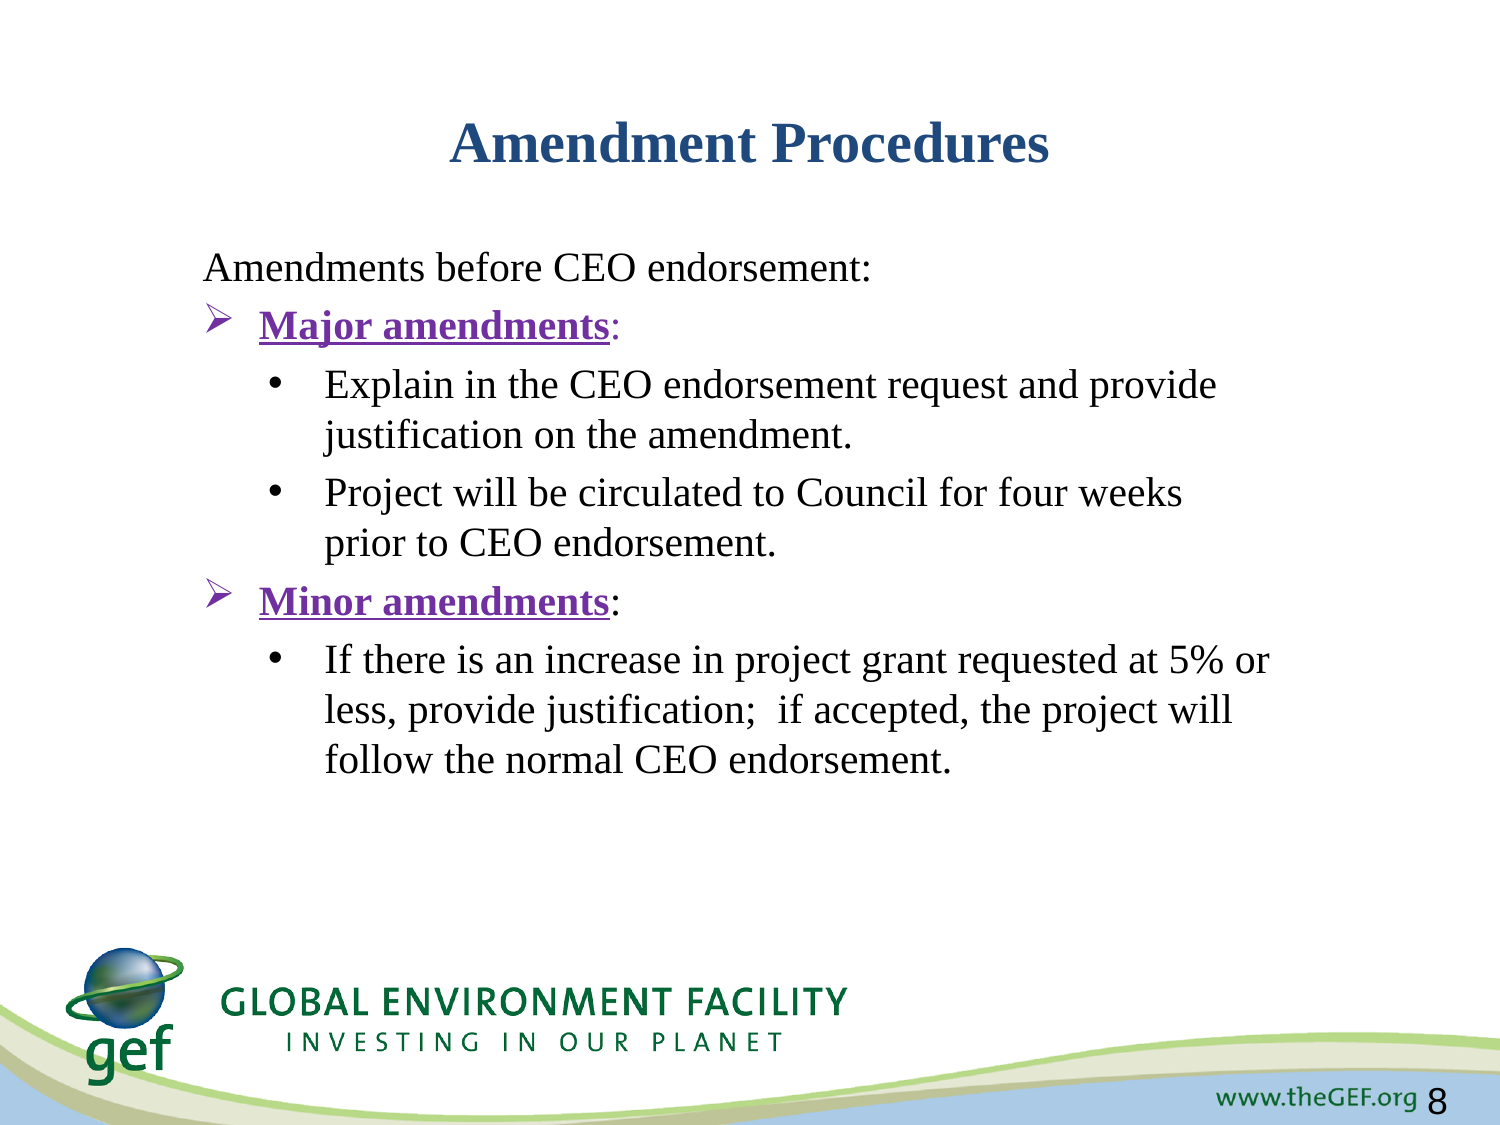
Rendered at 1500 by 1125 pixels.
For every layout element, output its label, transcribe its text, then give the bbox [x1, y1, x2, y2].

picture [0, 920, 1500, 1125]
title Amendment Procedures [74, 44, 1426, 233]
list Amendments before CEO endorsement: Major amendments: Explain in the CEO endorsement request and provide justification on the amendment. Project will be circulated to Council for four weeks prior to CEO endorsement. Minor amendments: If there is an increase in project grant requested at 5% or less, provide justification; if accepted, the project will follow the normal CEO endorsement. [187, 232, 1288, 826]
